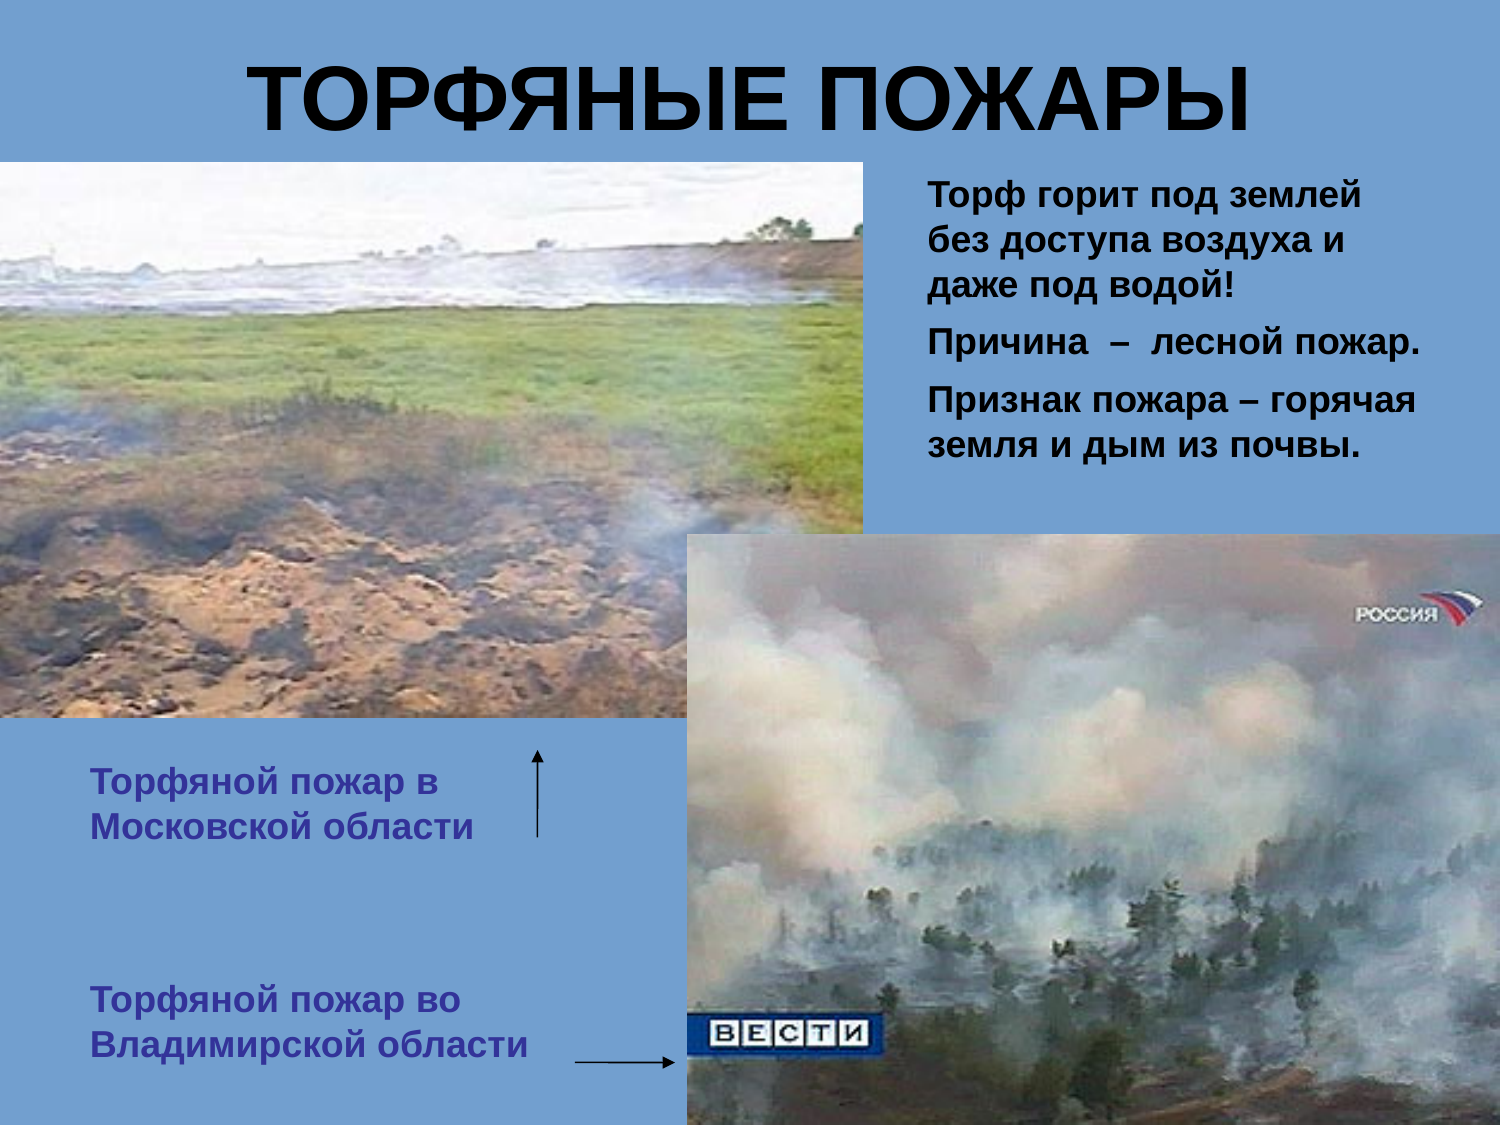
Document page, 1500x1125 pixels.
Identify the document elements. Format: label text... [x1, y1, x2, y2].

picture [0, 162, 1500, 1125]
text_box [574, 1056, 676, 1069]
text_box Торф горит под землей без доступа воздуха и даже под водой! Причина – лесной пожар. Признак пожара – горячая земля и дым из почвы. [912, 162, 1438, 473]
title ТОРФЯНЫЕ ПОЖАРЫ [74, 0, 1426, 188]
text_box [531, 750, 544, 838]
text_box Торфяной пожар в Московской области Торфяной пожар во Владимирской области [75, 749, 563, 1073]
